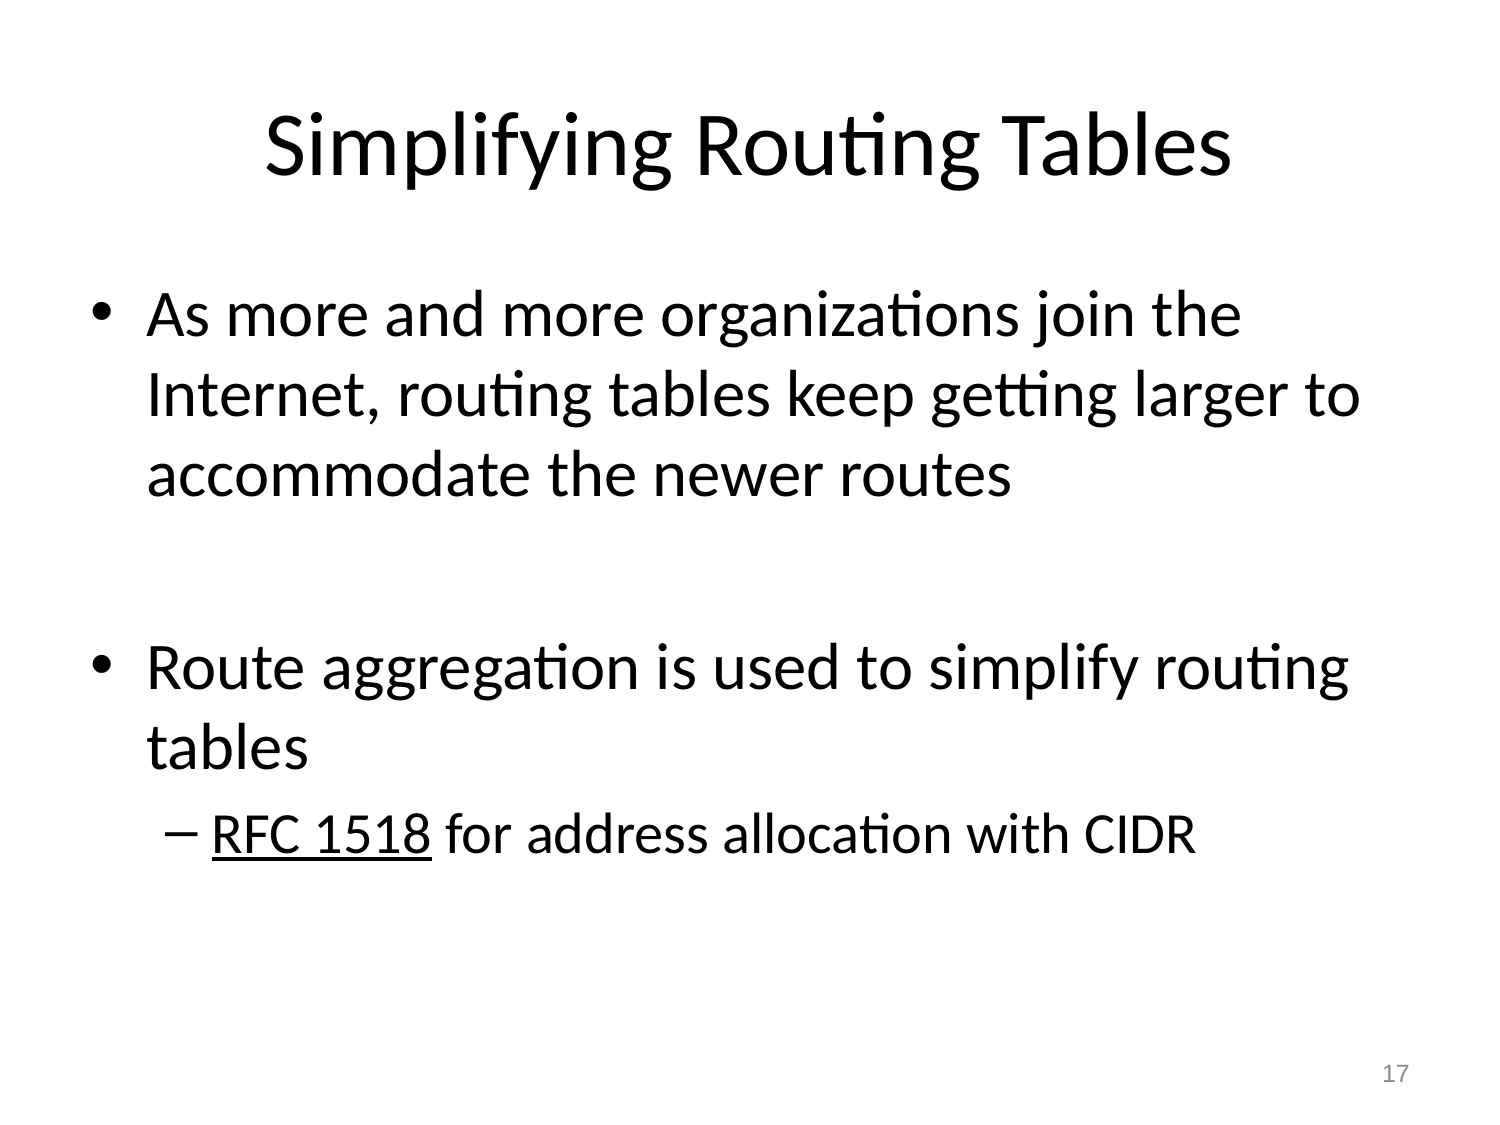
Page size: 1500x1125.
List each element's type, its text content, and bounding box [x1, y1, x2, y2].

title Simplifying Routing Tables [74, 44, 1426, 233]
slide_number 17 [1074, 1042, 1425, 1103]
list As more and more organizations join the Internet, routing tables keep getting larger to accommodate the newer routes Route aggregation is used to simplify routing tables RFC 1518 for address allocation with CIDR [74, 262, 1426, 1006]
